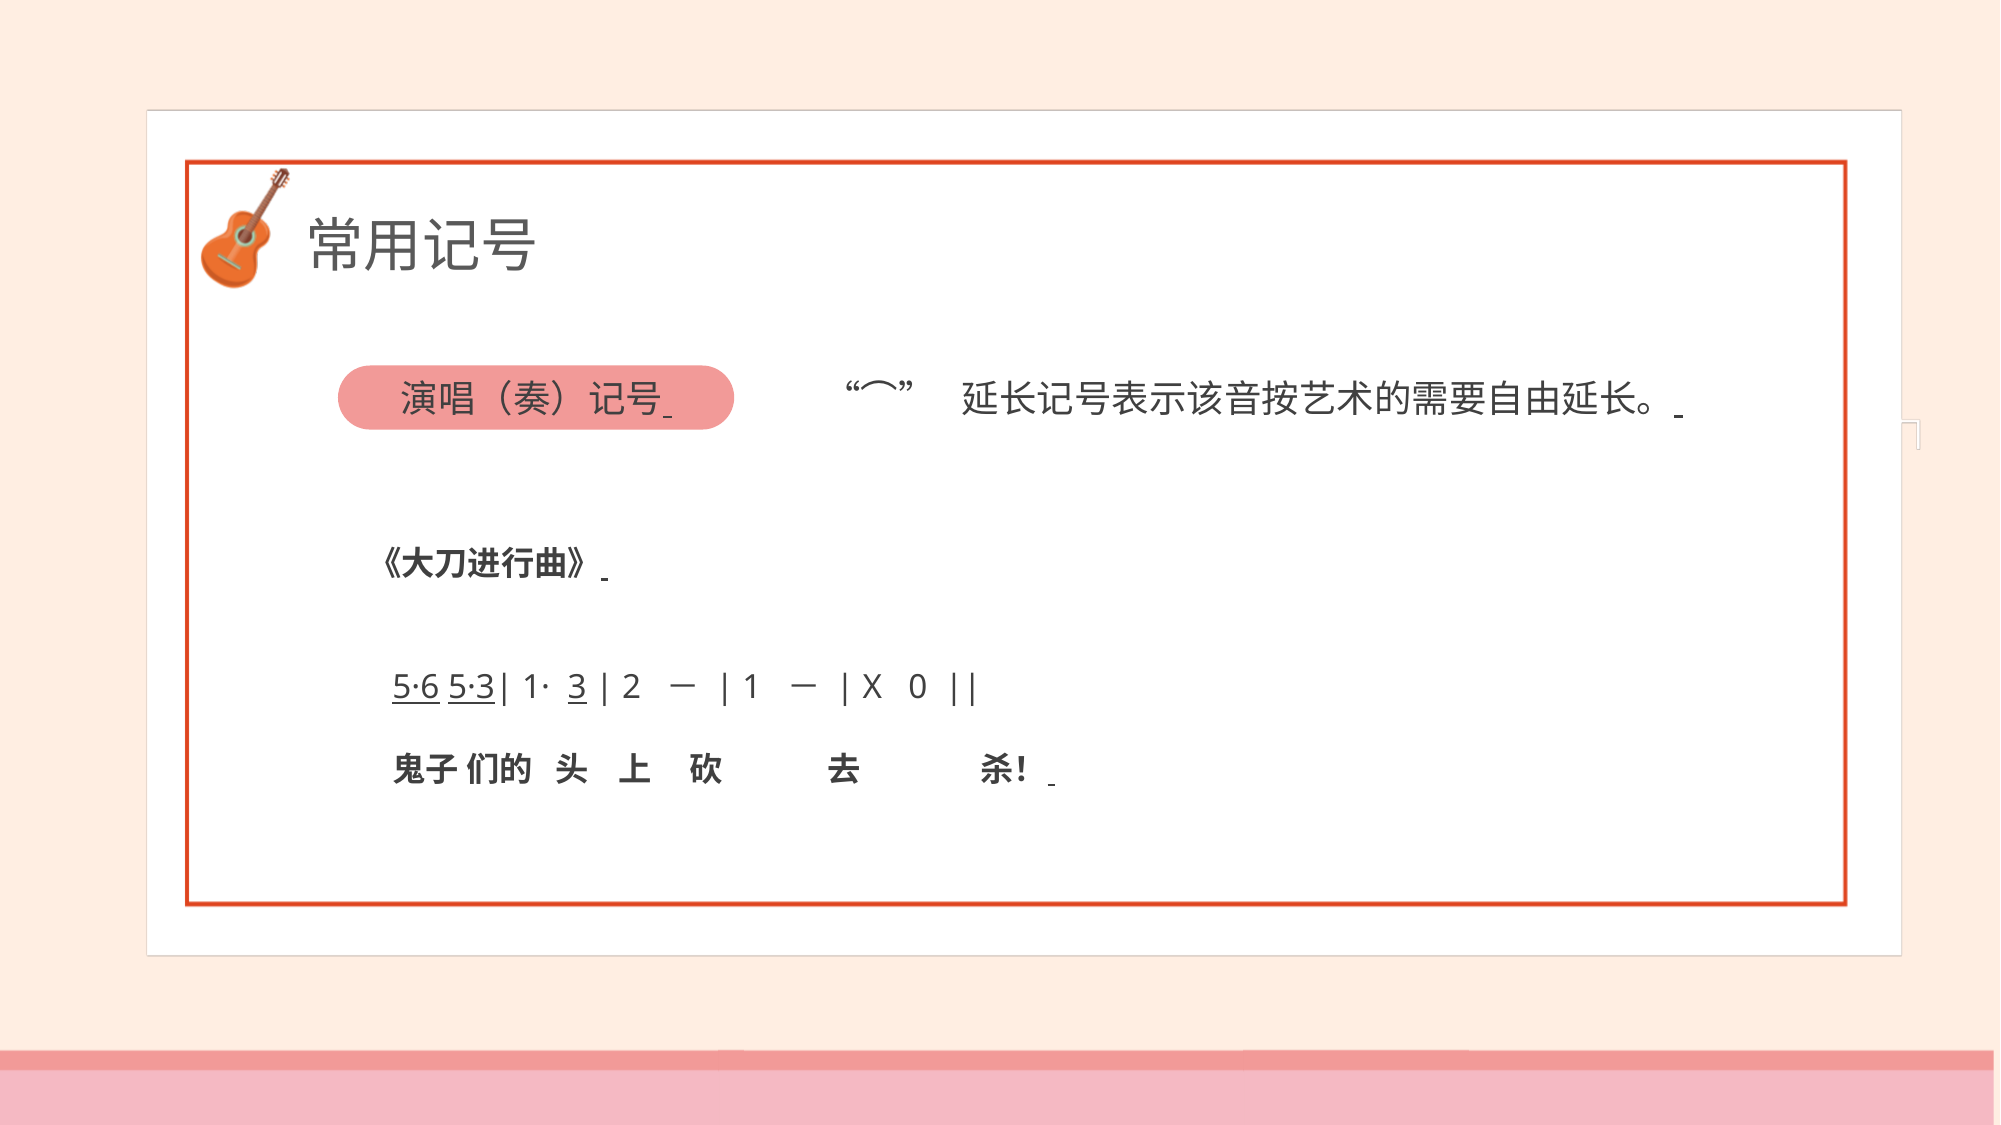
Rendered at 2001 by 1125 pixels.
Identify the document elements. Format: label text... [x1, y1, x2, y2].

text_box 鬼子 们的 头 上 砍 去 杀！ [377, 740, 1246, 796]
text_box “⌒” 延长记号表示该音按艺术的需要自由延长。 [808, 367, 1841, 427]
picture [107, 40, 1926, 1014]
text_box 演唱（奏）记号 [336, 364, 736, 431]
text_box 常用记号 [332, 201, 987, 286]
text_box 《大刀进行曲》 [353, 534, 1841, 590]
picture [0, 1035, 1994, 1125]
text_box 5·6 5·3| 1· 3 | 2 － | 1 － | X 0 || [377, 658, 1142, 713]
